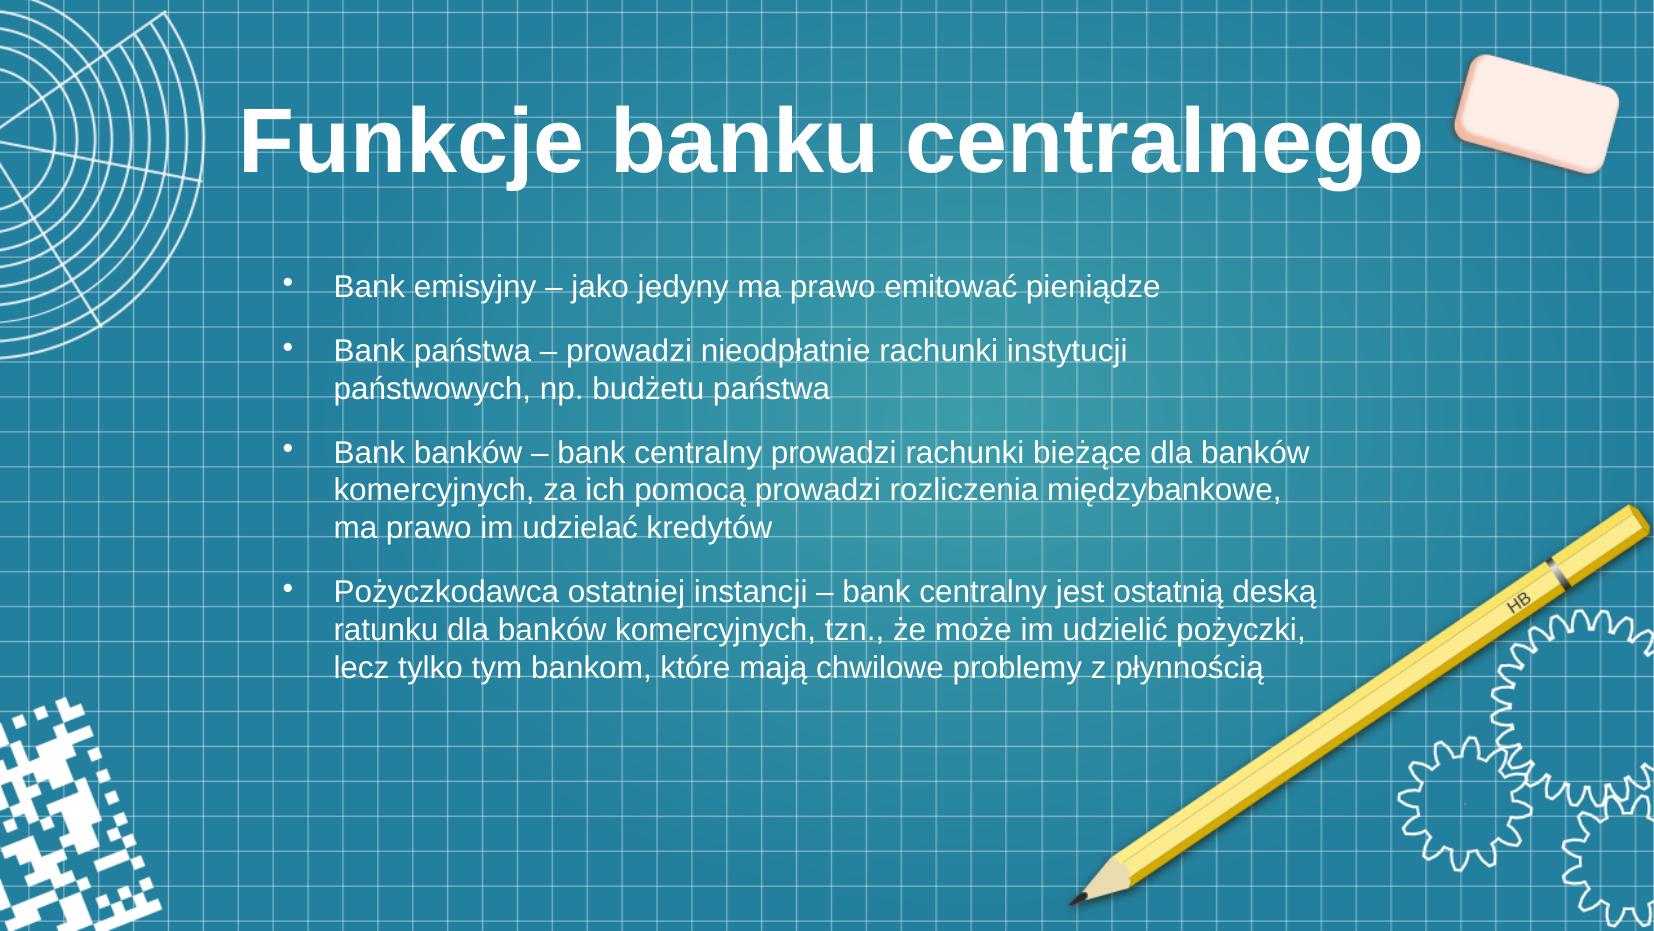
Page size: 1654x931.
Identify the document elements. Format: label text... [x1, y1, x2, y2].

title Funkcje banku centralnego [88, 29, 1577, 243]
picture [0, 0, 1654, 931]
list Bank emisyjny – jako jedyny ma prawo emitować pieniądze Bank państwa – prowadzi nieodpłatnie rachunki instytucji państwowych, np. budżetu państwa Bank banków – bank centralny prowadzi rachunki bieżące dla banków komercyjnych, za ich pomocą prowadzi rozliczenia międzybankowe, ma prawo im udzielać kredytów Pożyczkodawca ostatniej instancji – bank centralny jest ostatnią deską ratunku dla banków komercyjnych, tzn., że może im udzielić pożyczki, lecz tylko tym bankom, które mają chwilowe problemy z płynnością [265, 265, 1329, 718]
